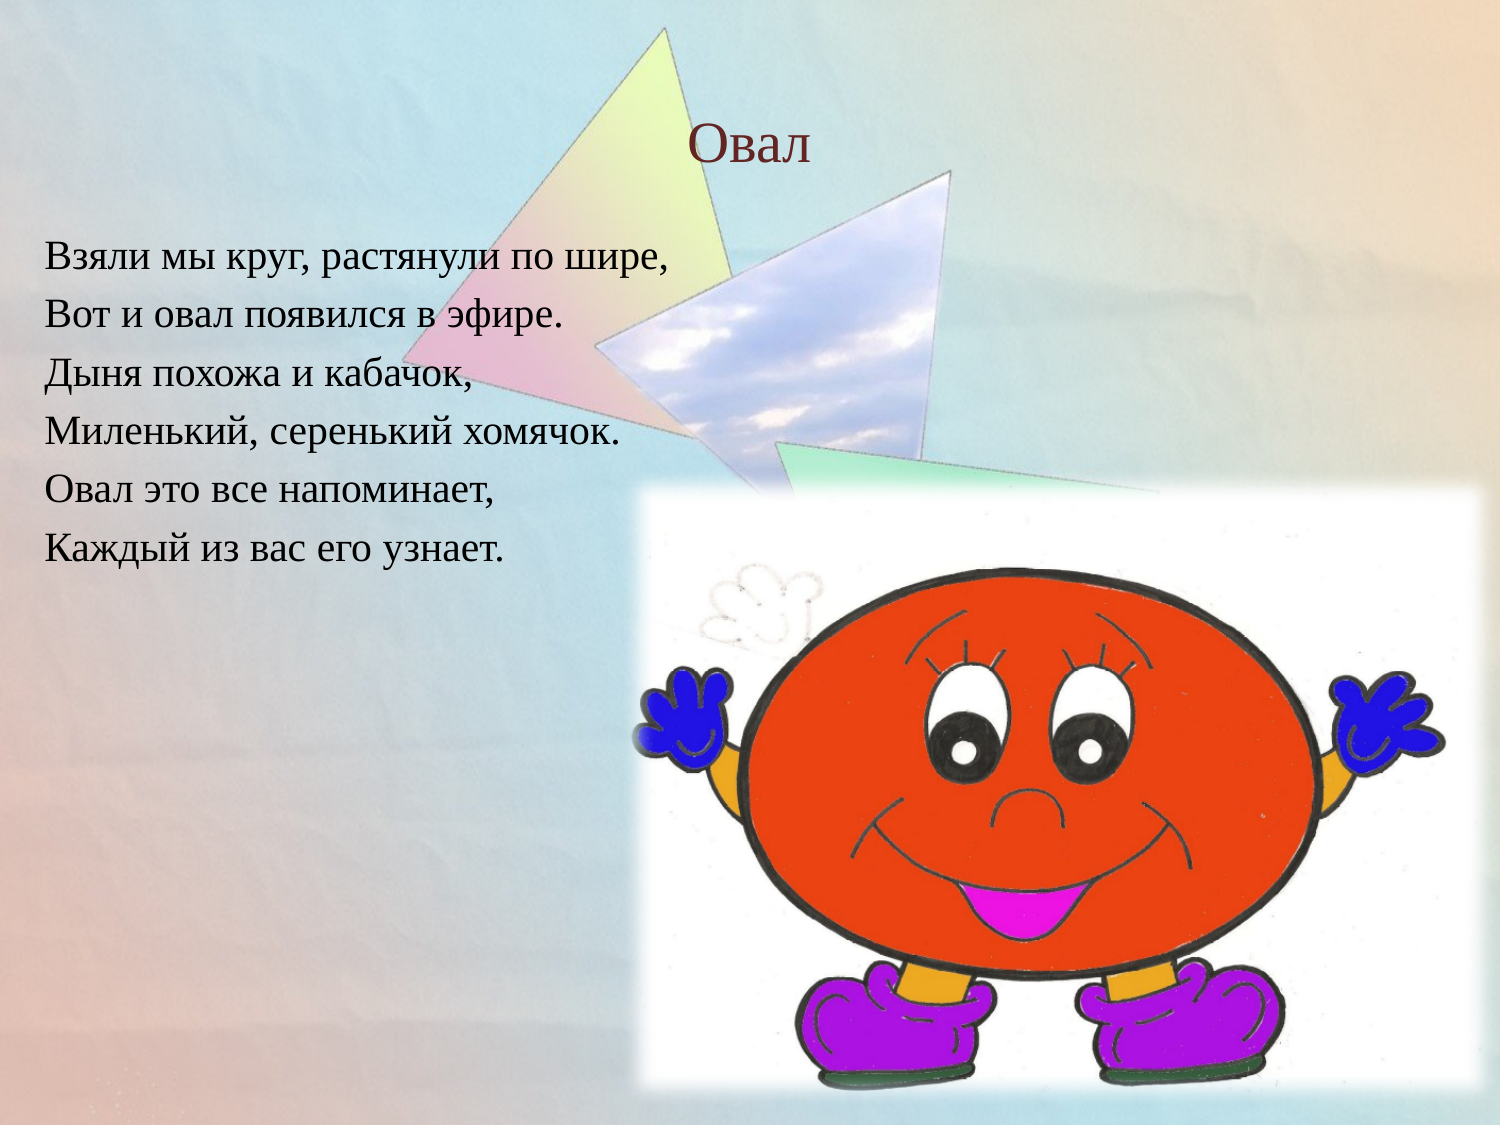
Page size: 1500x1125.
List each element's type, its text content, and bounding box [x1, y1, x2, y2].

title Овал [75, 45, 1425, 219]
list Взяли мы круг, растянули по шире, Вот и овал появился в эфире. Дыня похожа и кабачок, Миленький, серенький хомячок. Овал это все напоминает, Каждый из вас его узнает. [29, 219, 1425, 728]
picture [0, 0, 1500, 1125]
